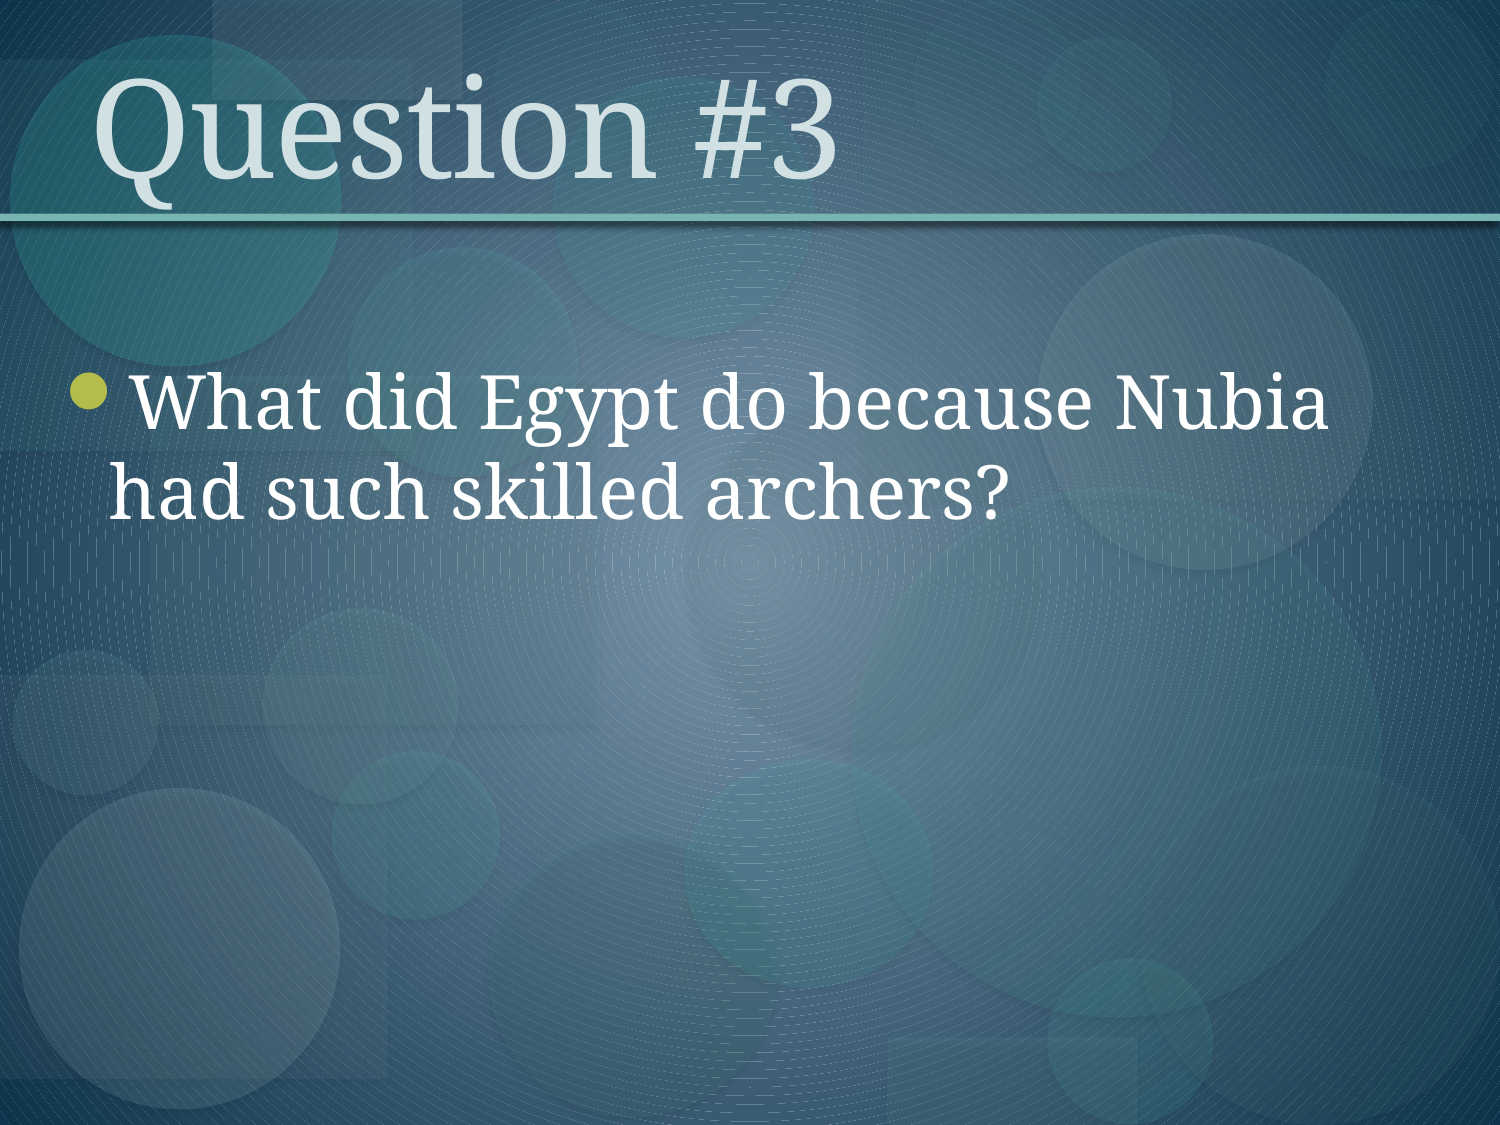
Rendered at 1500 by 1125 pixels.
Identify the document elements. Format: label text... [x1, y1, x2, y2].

title Question #3 [75, 26, 1425, 214]
list What did Egypt do because Nubia had such skilled archers? [50, 262, 1400, 1013]
